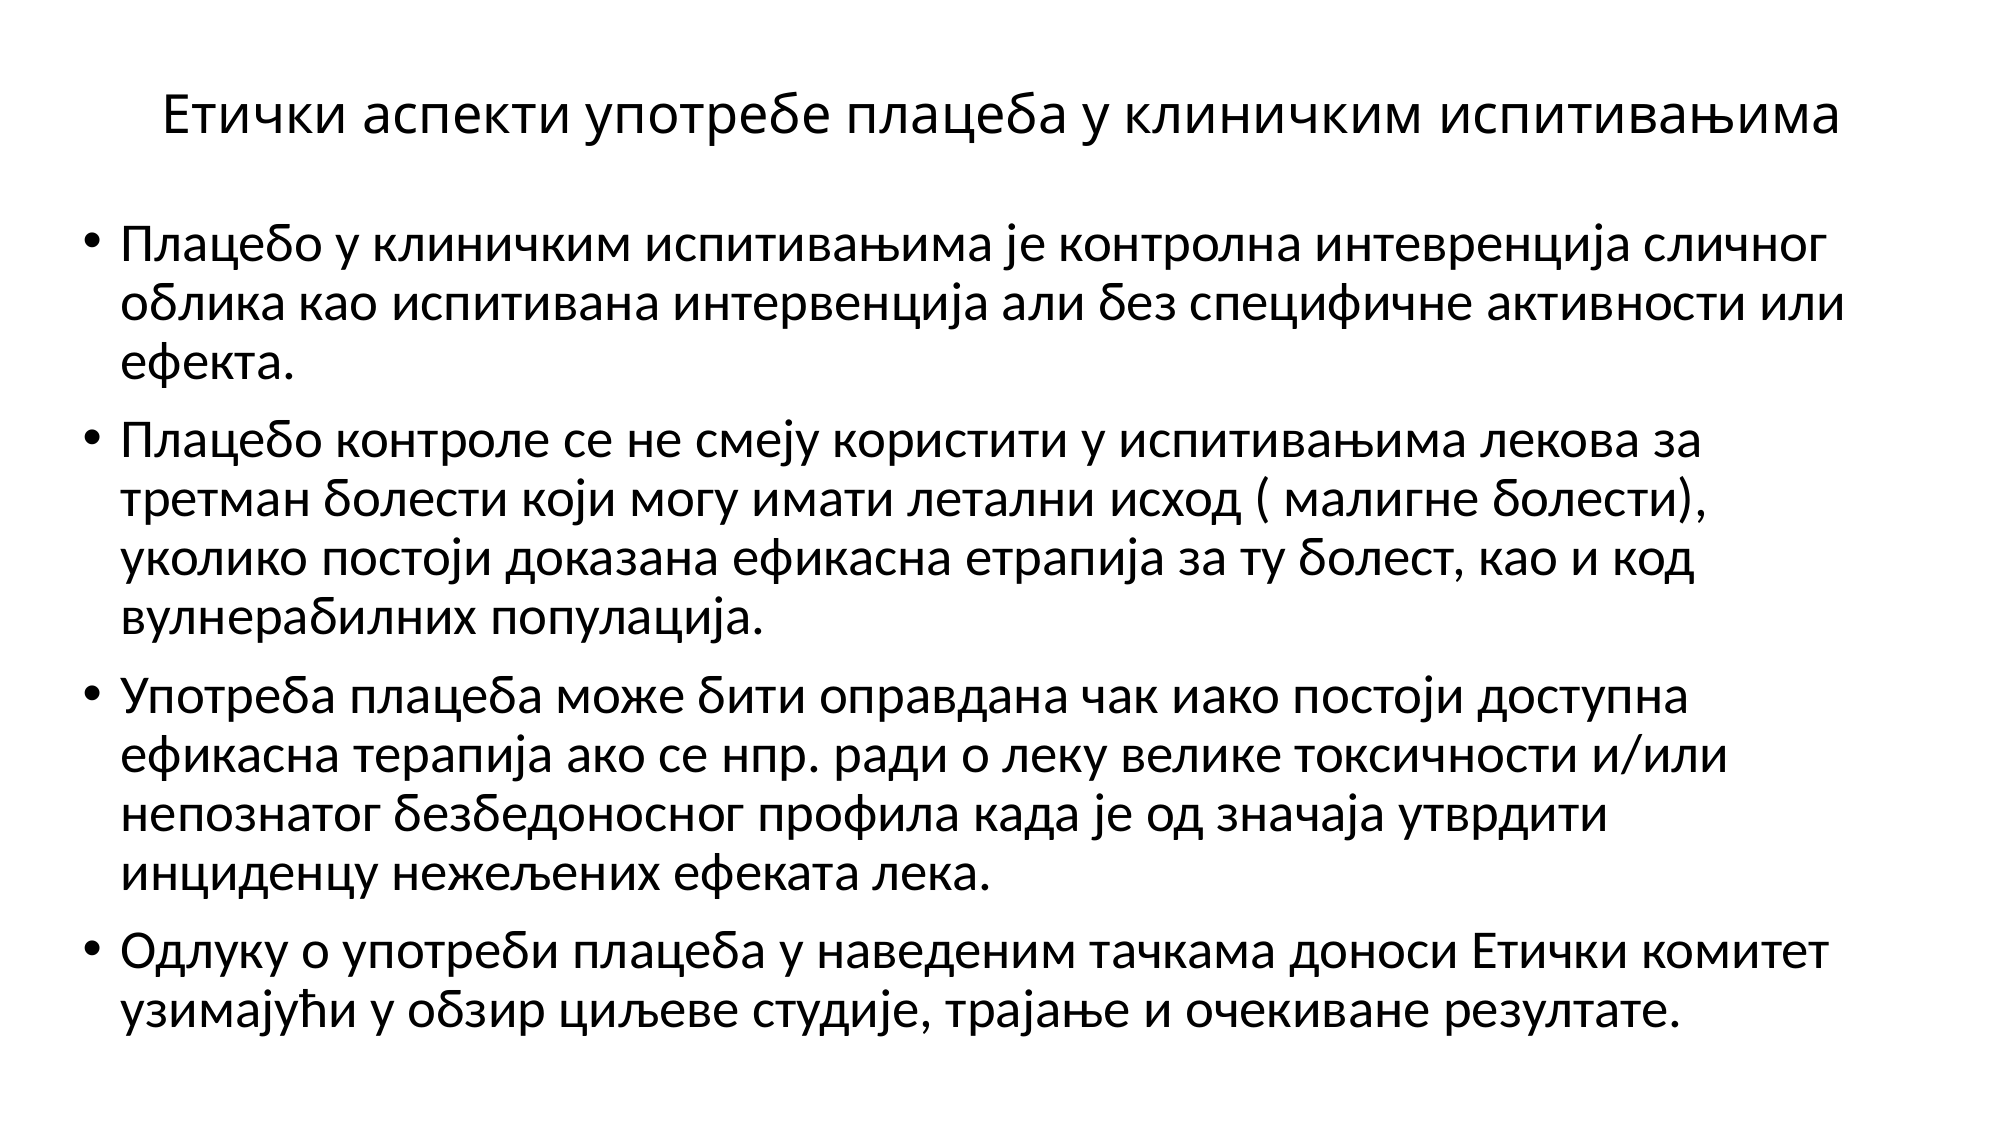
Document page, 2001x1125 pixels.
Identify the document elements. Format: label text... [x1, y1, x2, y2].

list Плацебо у клиничким испитивањима је контролна интевренција сличног облика као испитивана интервенција али без специфичне активности или ефекта. Плацебо контроле се не смеју користити у испитивањима лекова за третман болести који могу имати летални исход ( малигне болести), уколико постоји доказана ефикасна етрапија за ту болест, као и код вулнерабилних популација. Употреба плацеба може бити оправдана чак иако постоји доступна ефикасна терапија ако се нпр. ради о леку велике токсичности и/или непознатог безбедоносног профила када је од значаја утврдити инциденцу нежељених ефеката лека. Одлуку о употреби плацеба у наведеним тачкама доноси Етички комитет узимајући у обзир циљеве студије, трајање и очекиване резултате. [67, 206, 1883, 1065]
title Етички аспекти употребе плацеба у клиничким испитивањима [139, 51, 1865, 182]
